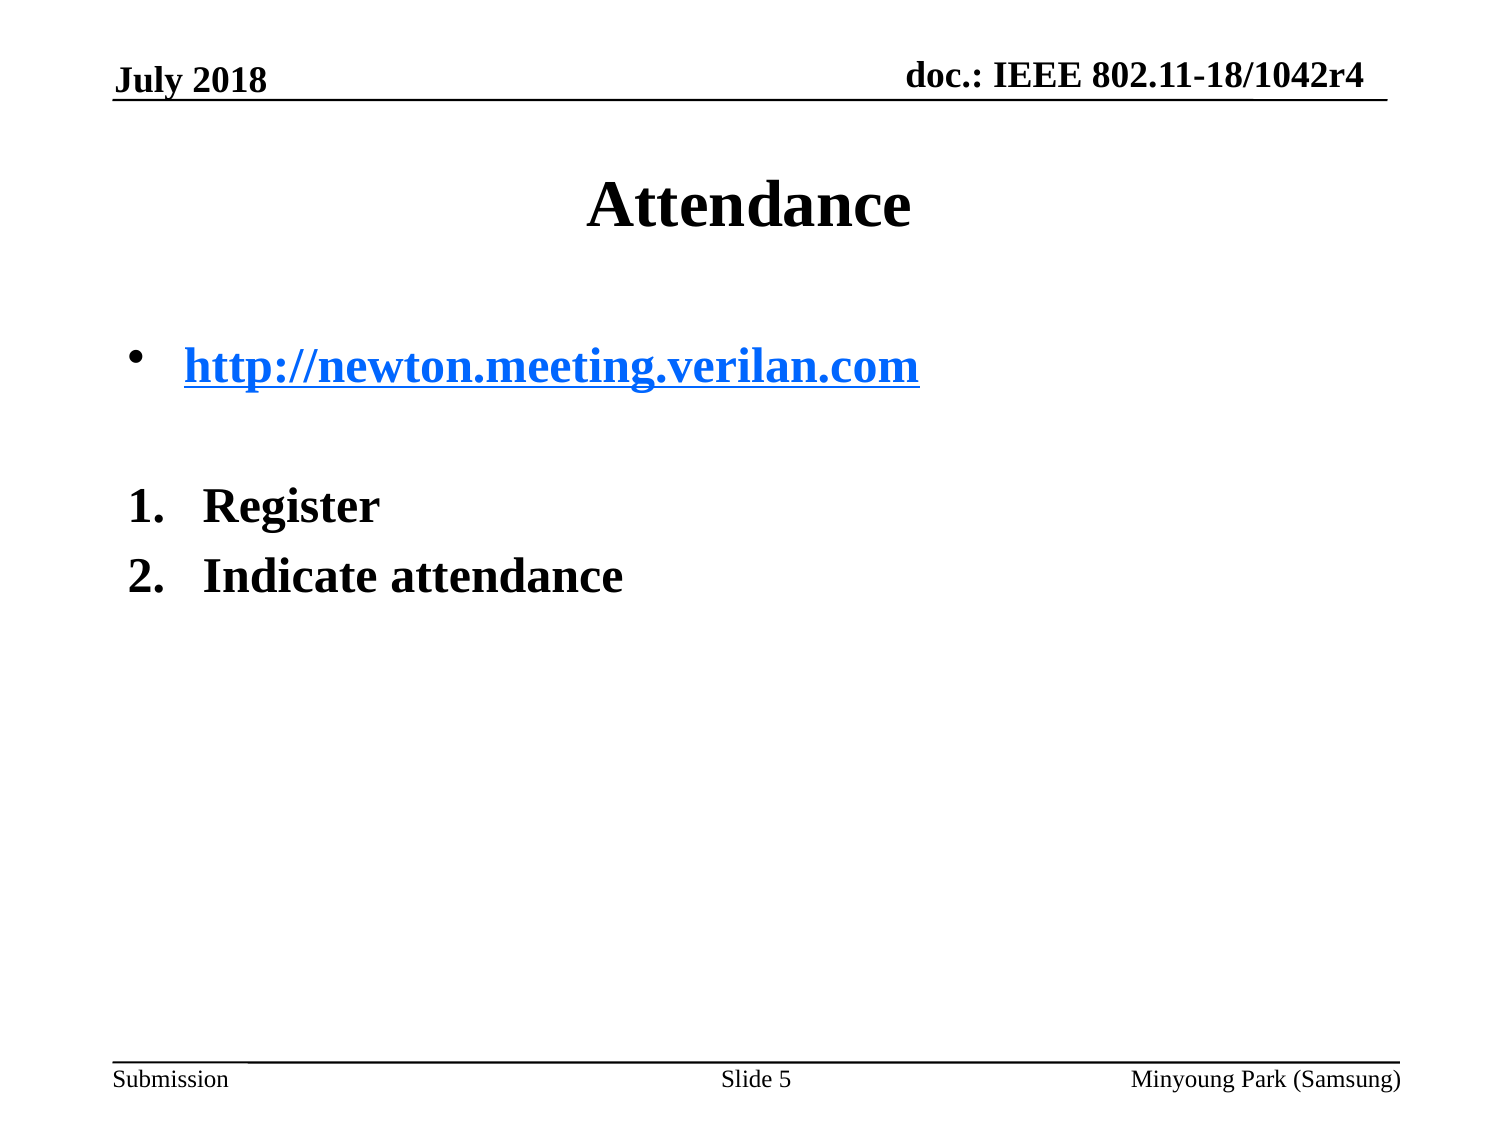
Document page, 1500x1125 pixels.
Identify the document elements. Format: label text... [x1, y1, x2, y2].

title Attendance [112, 112, 1388, 288]
slide_number Slide 5 [712, 1061, 800, 1093]
list http://newton.meeting.verilan.com Register Indicate attendance [112, 324, 1388, 1000]
footer Minyoung Park (Samsung) [949, 1061, 1402, 1093]
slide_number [114, 54, 335, 101]
